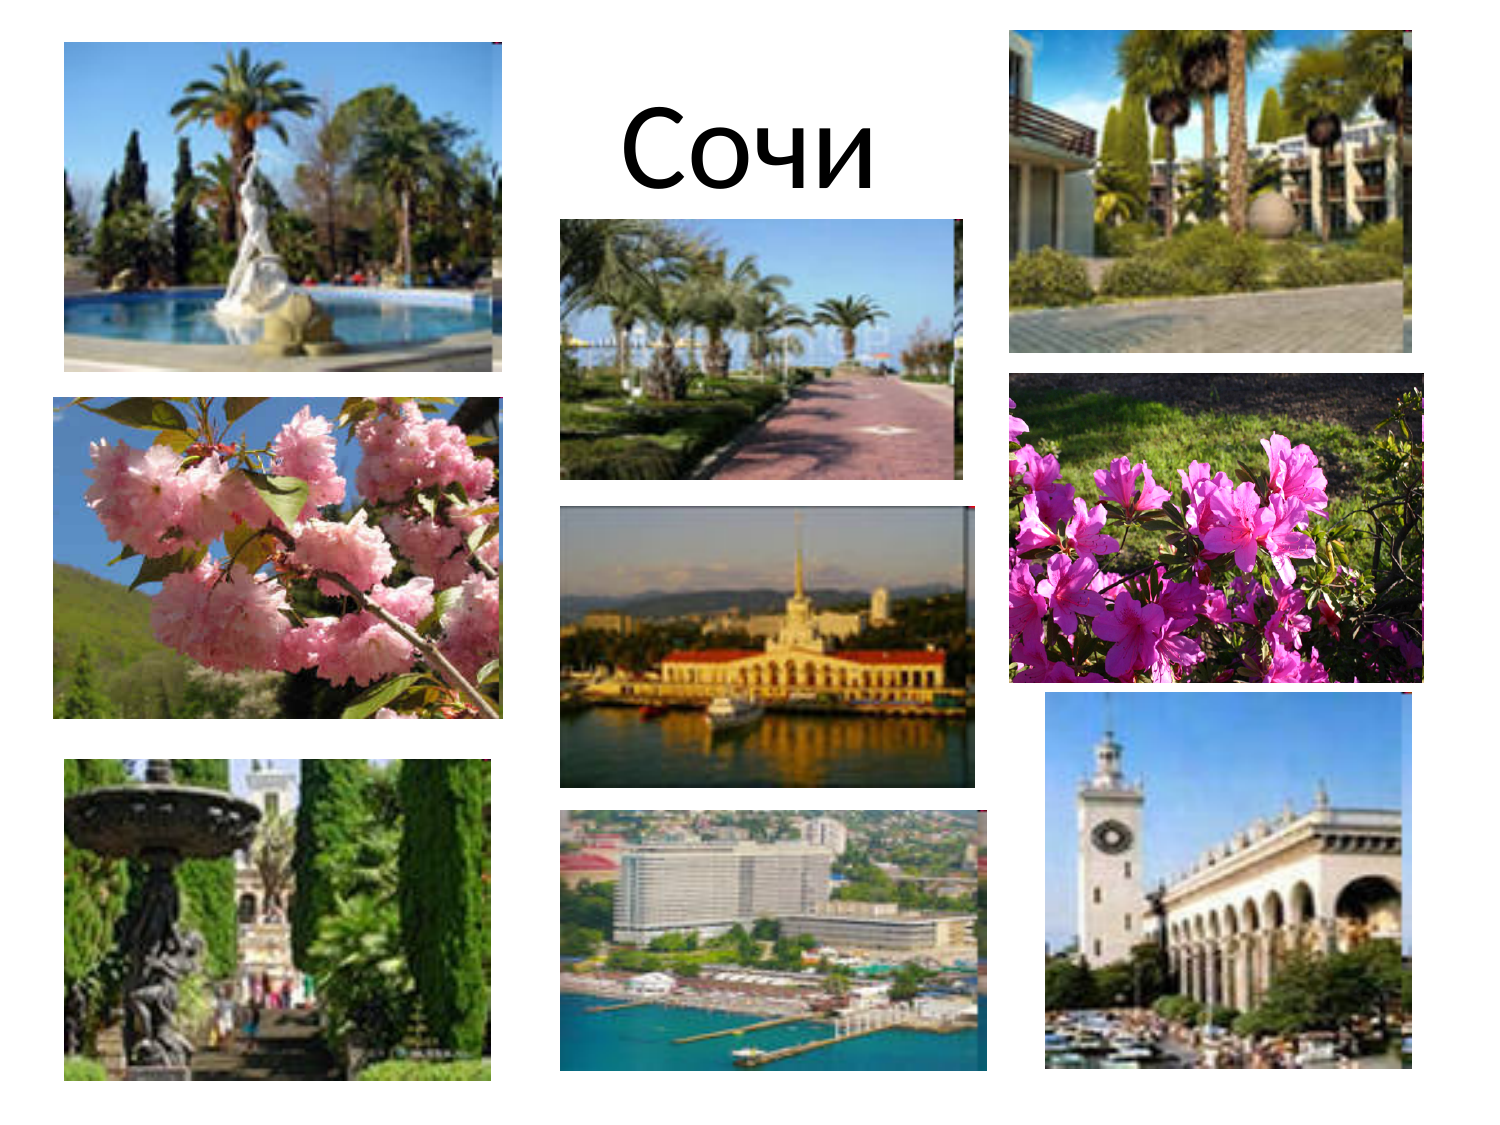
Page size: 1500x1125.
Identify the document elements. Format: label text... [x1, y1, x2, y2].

picture [564, 1064, 573, 1071]
picture [1009, 373, 1424, 683]
picture [560, 506, 975, 788]
picture [64, 759, 491, 1081]
picture [1045, 692, 1413, 1069]
picture [560, 219, 963, 481]
picture [64, 42, 502, 373]
title Сочи [506, 45, 1004, 233]
picture [1009, 30, 1412, 353]
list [52, 396, 503, 719]
picture [560, 810, 987, 1071]
title Сочи [1417, 45, 1425, 233]
